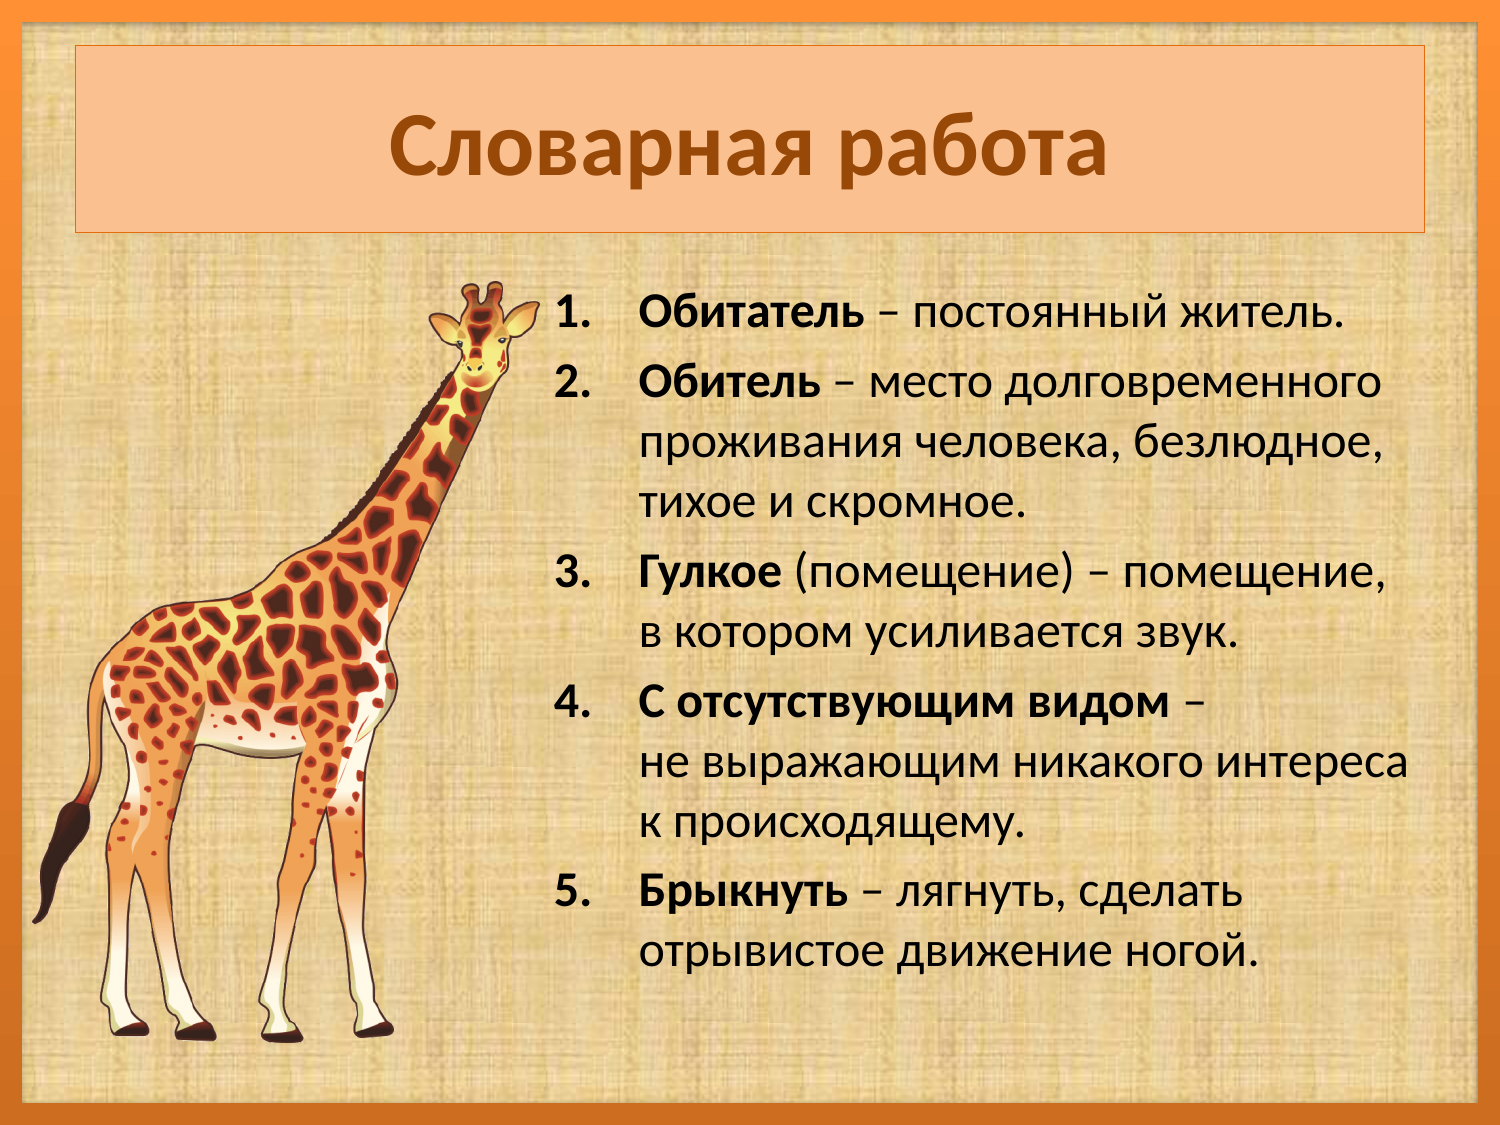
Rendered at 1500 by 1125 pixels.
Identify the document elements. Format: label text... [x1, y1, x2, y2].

title Словарная работа [75, 45, 1425, 233]
list Обитатель – постоянный житель. Обитель – место долговременного проживания человека, безлюдное, тихое и скромное. Гулкое (помещение) – помещение, в котором усиливается звук. С отсутствующим видом – не выражающим никакого интереса к происходящему. Брыкнуть – лягнуть, сделать отрывистое движение ногой. [539, 269, 1430, 1012]
picture [0, 22, 1478, 1103]
